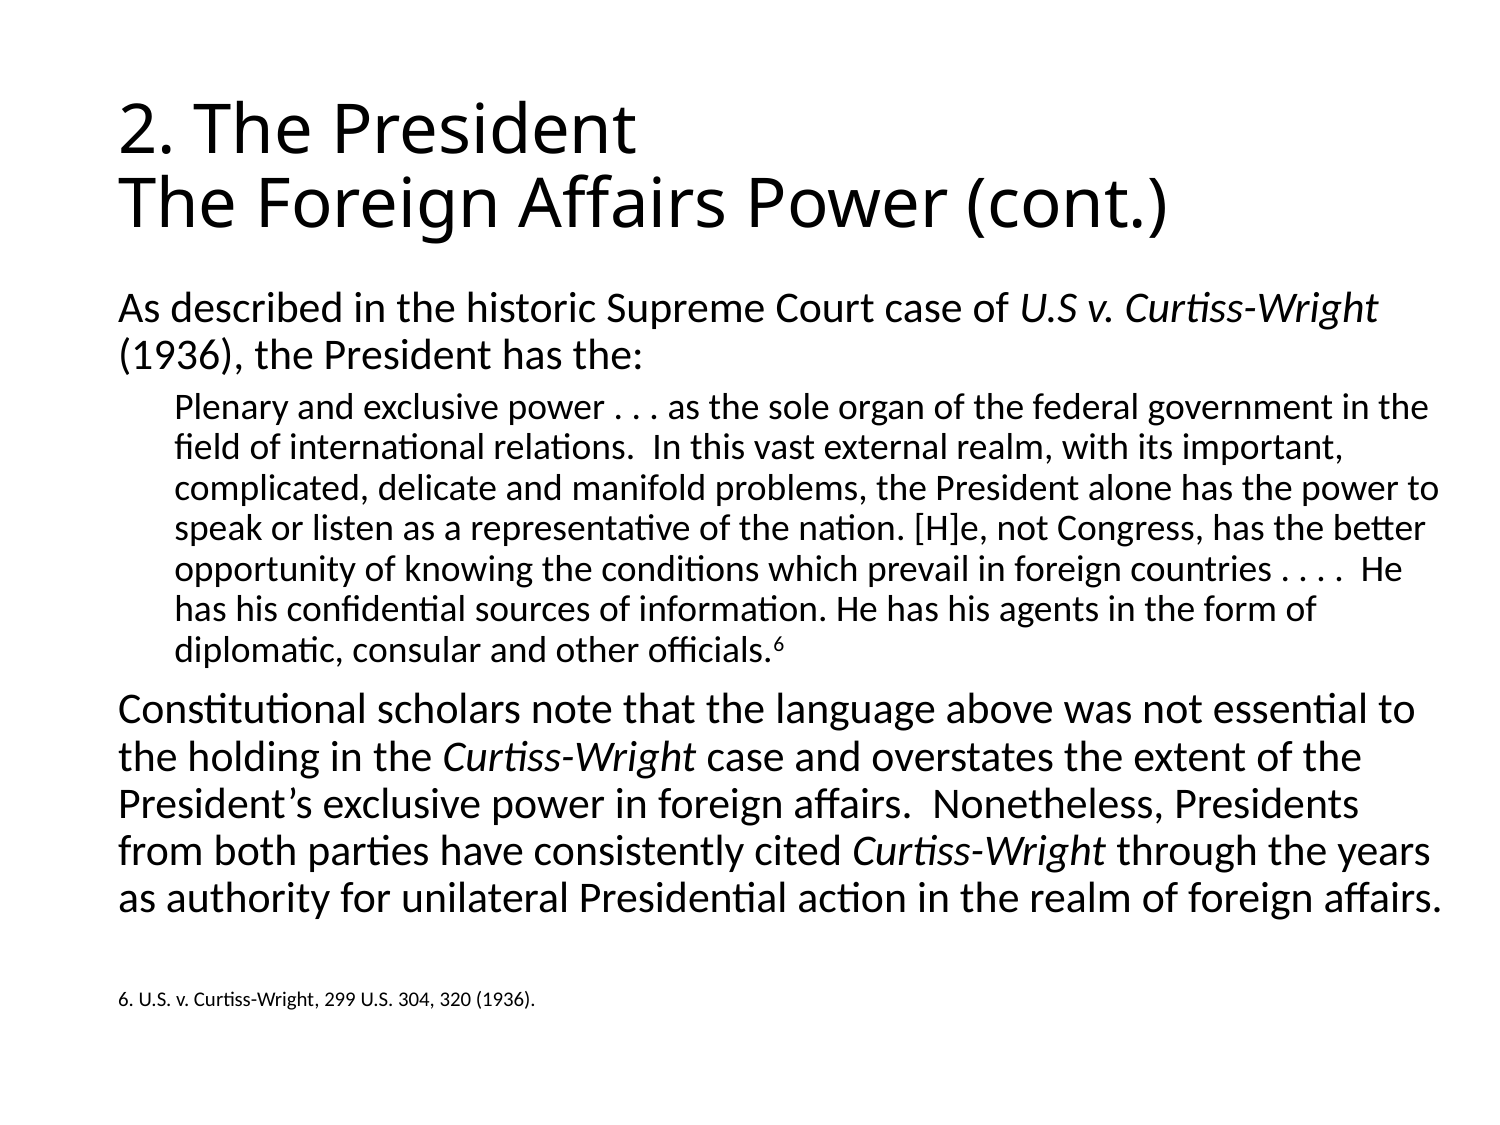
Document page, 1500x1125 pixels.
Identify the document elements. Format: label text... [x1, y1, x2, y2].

title 2. The President The Foreign Affairs Power (cont.) [102, 59, 1398, 278]
list As described in the historic Supreme Court case of U.S v. Curtiss-Wright (1936), the President has the: Plenary and exclusive power . . . as the sole organ of the federal government in the field of international relations. In this vast external realm, with its important, complicated, delicate and manifold problems, the President alone has the power to speak or listen as a representative of the nation. [H]e, not Congress, has the better opportunity of knowing the conditions which prevail in foreign countries . . . . He has his confidential sources of information. He has his agents in the form of diplomatic, consular and other officials.6 Constitutional scholars note that the language above was not essential to the holding in the Curtiss-Wright case and overstates the extent of the President’s exclusive power in foreign affairs. Nonetheless, Presidents from both parties have consistently cited Curtiss-Wright through the years as authority for unilateral Presidential action in the realm of foreign affairs. 6. U.S. v. Curtiss-Wright, 299 U.S. 304, 320 (1936). [102, 277, 1460, 992]
